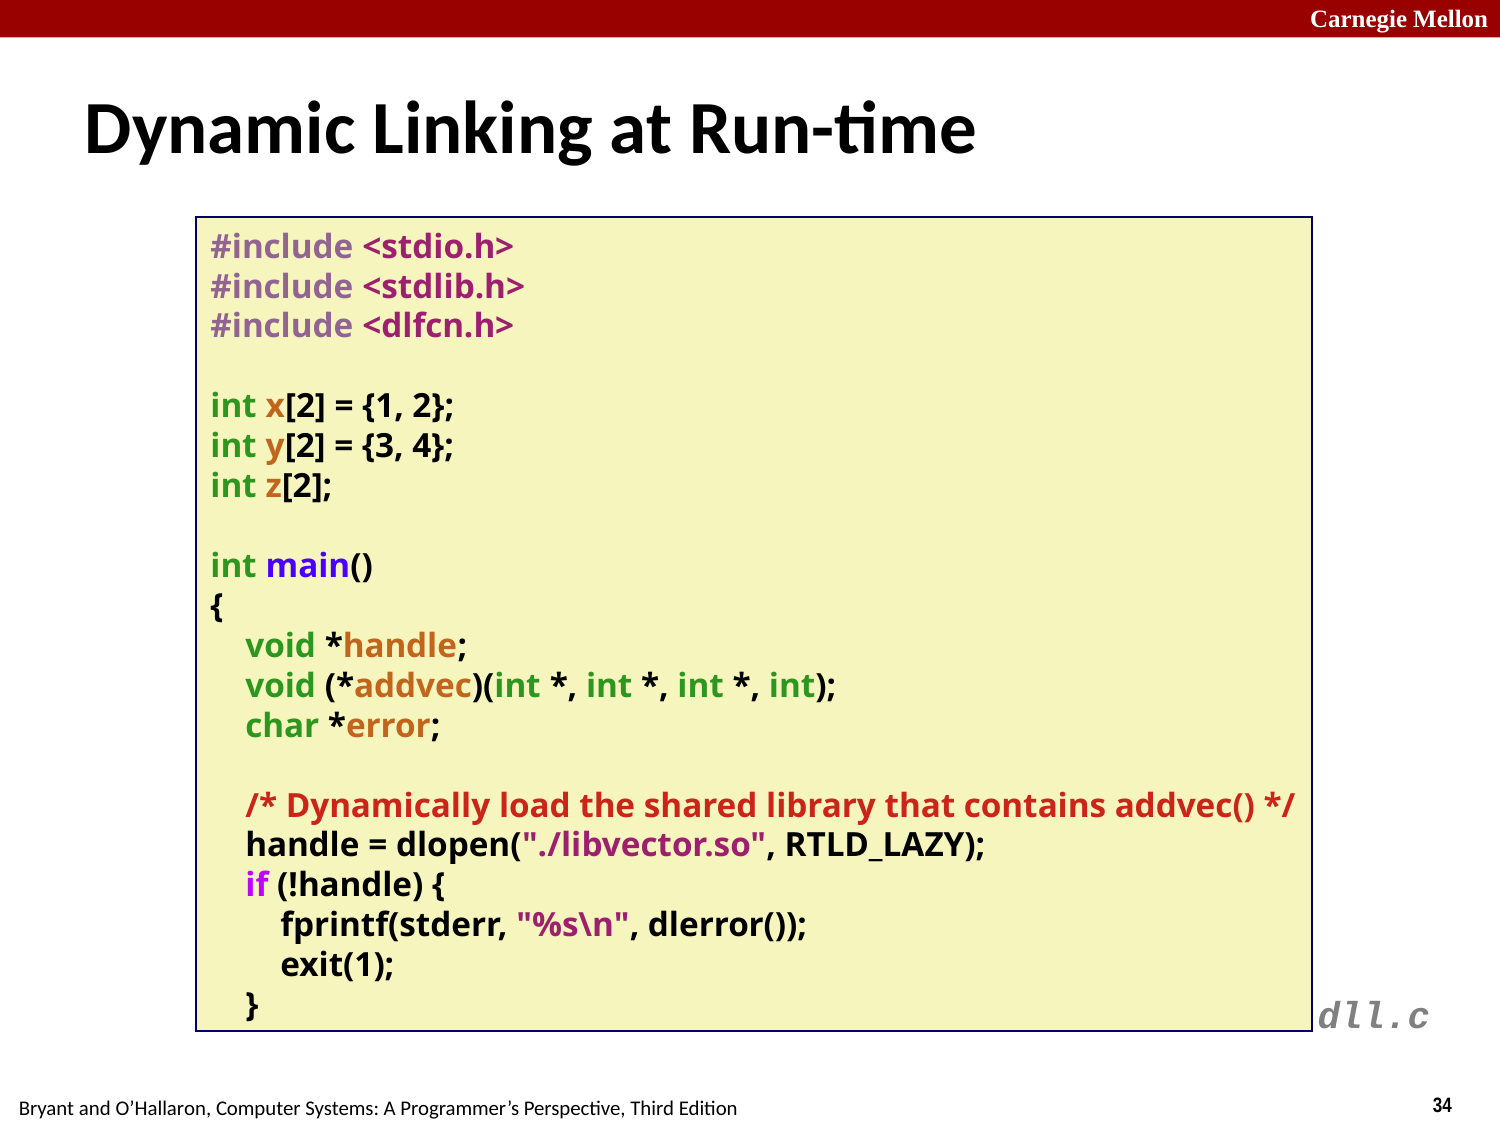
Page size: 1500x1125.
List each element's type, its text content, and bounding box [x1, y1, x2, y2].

text_box dll.c [1302, 987, 1445, 1046]
title Dynamic Linking at Run-time [69, 58, 1500, 188]
text_box #include <stdio.h> #include <stdlib.h> #include <dlfcn.h> int x[2] = {1, 2}; int y[2] = {3, 4}; int z[2]; int main() { void *handle; void (*addvec)(int *, int *, int *, int); char *error; /* Dynamically load the shared library that contains addvec() */ handle = dlopen("./libvector.so", RTLD_LAZY); if (!handle) { fprintf(stderr, "%s\n", dlerror()); exit(1); } [195, 217, 1312, 1031]
